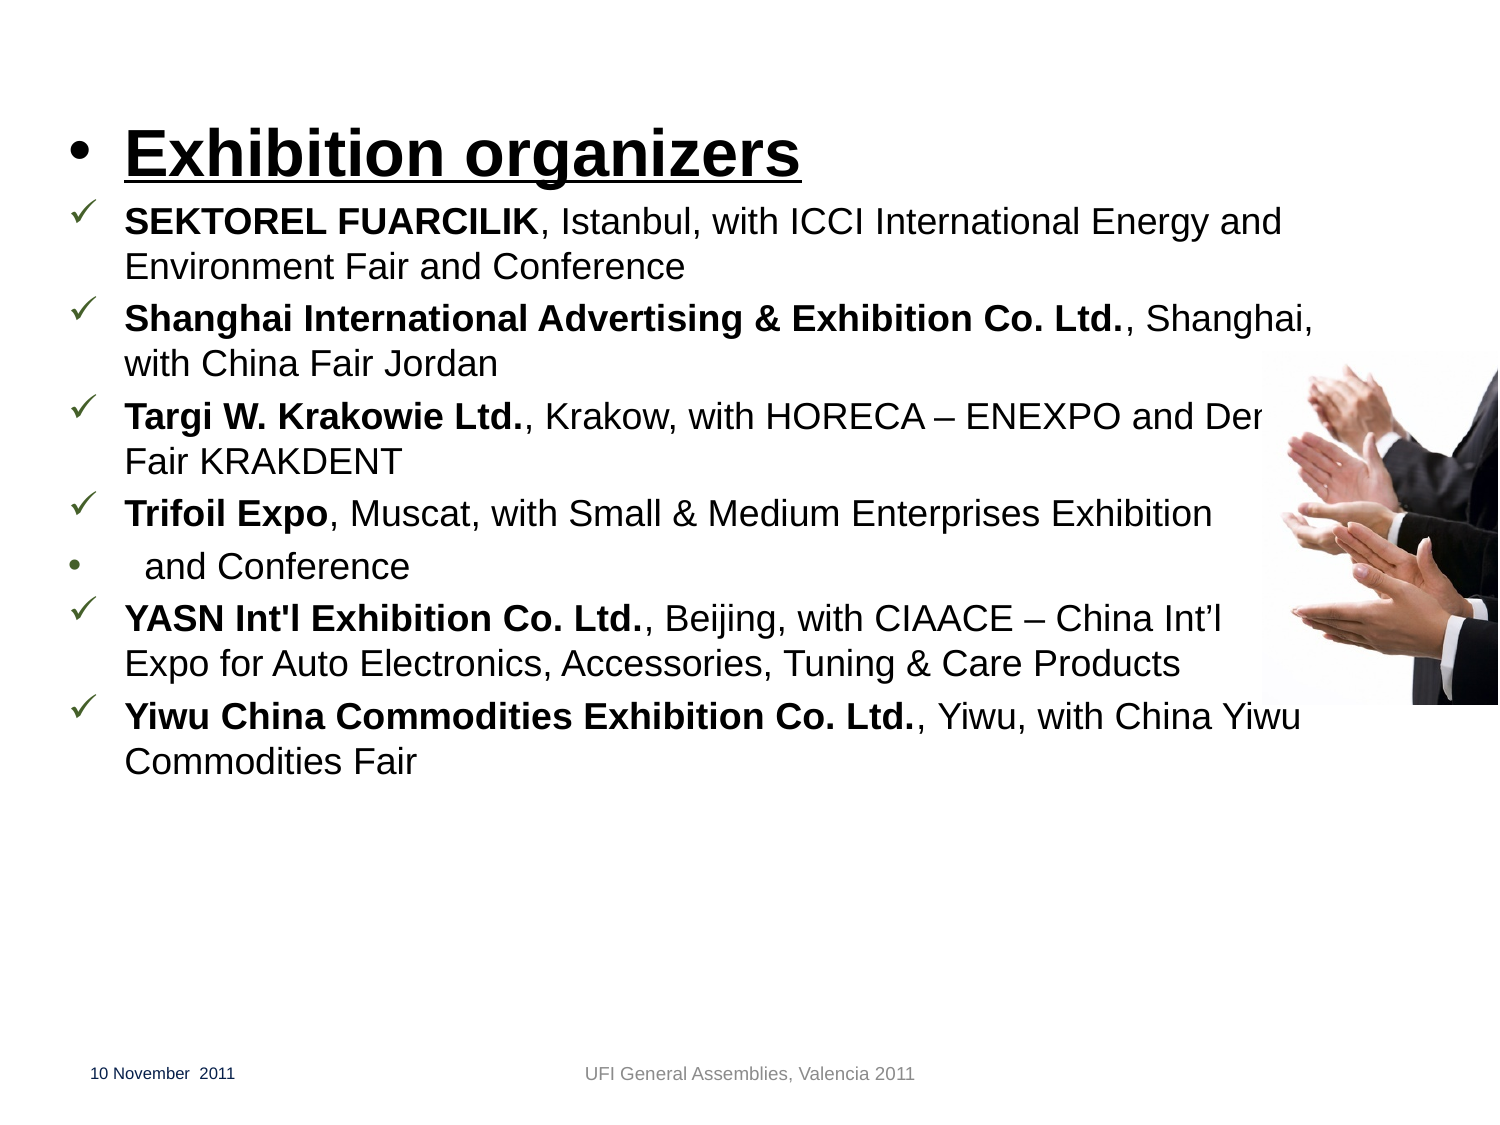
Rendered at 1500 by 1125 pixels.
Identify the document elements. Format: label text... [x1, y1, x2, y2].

list Exhibition organizers SEKTOREL FUARCILIK, Istanbul, with ICCI International Energy and Environment Fair and Conference Shanghai International Advertising & Exhibition Co. Ltd., Shanghai, with China Fair Jordan Targi W. Krakowie Ltd., Krakow, with HORECA – ENEXPO and Dental Fair KRAKDENT Trifoil Expo, Muscat, with Small & Medium Enterprises Exhibition and Conference YASN Int'l Exhibition Co. Ltd., Beijing, with CIAACE – China Int’l Expo for Auto Electronics, Accessories, Tuning & Care Products Yiwu China Commodities Exhibition Co. Ltd., Yiwu, with China Yiwu Commodities Fair [53, 101, 1404, 911]
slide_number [75, 1042, 425, 1103]
picture [1261, 351, 1498, 705]
footer UFI General Assemblies, Valencia 2011 [512, 1042, 988, 1103]
